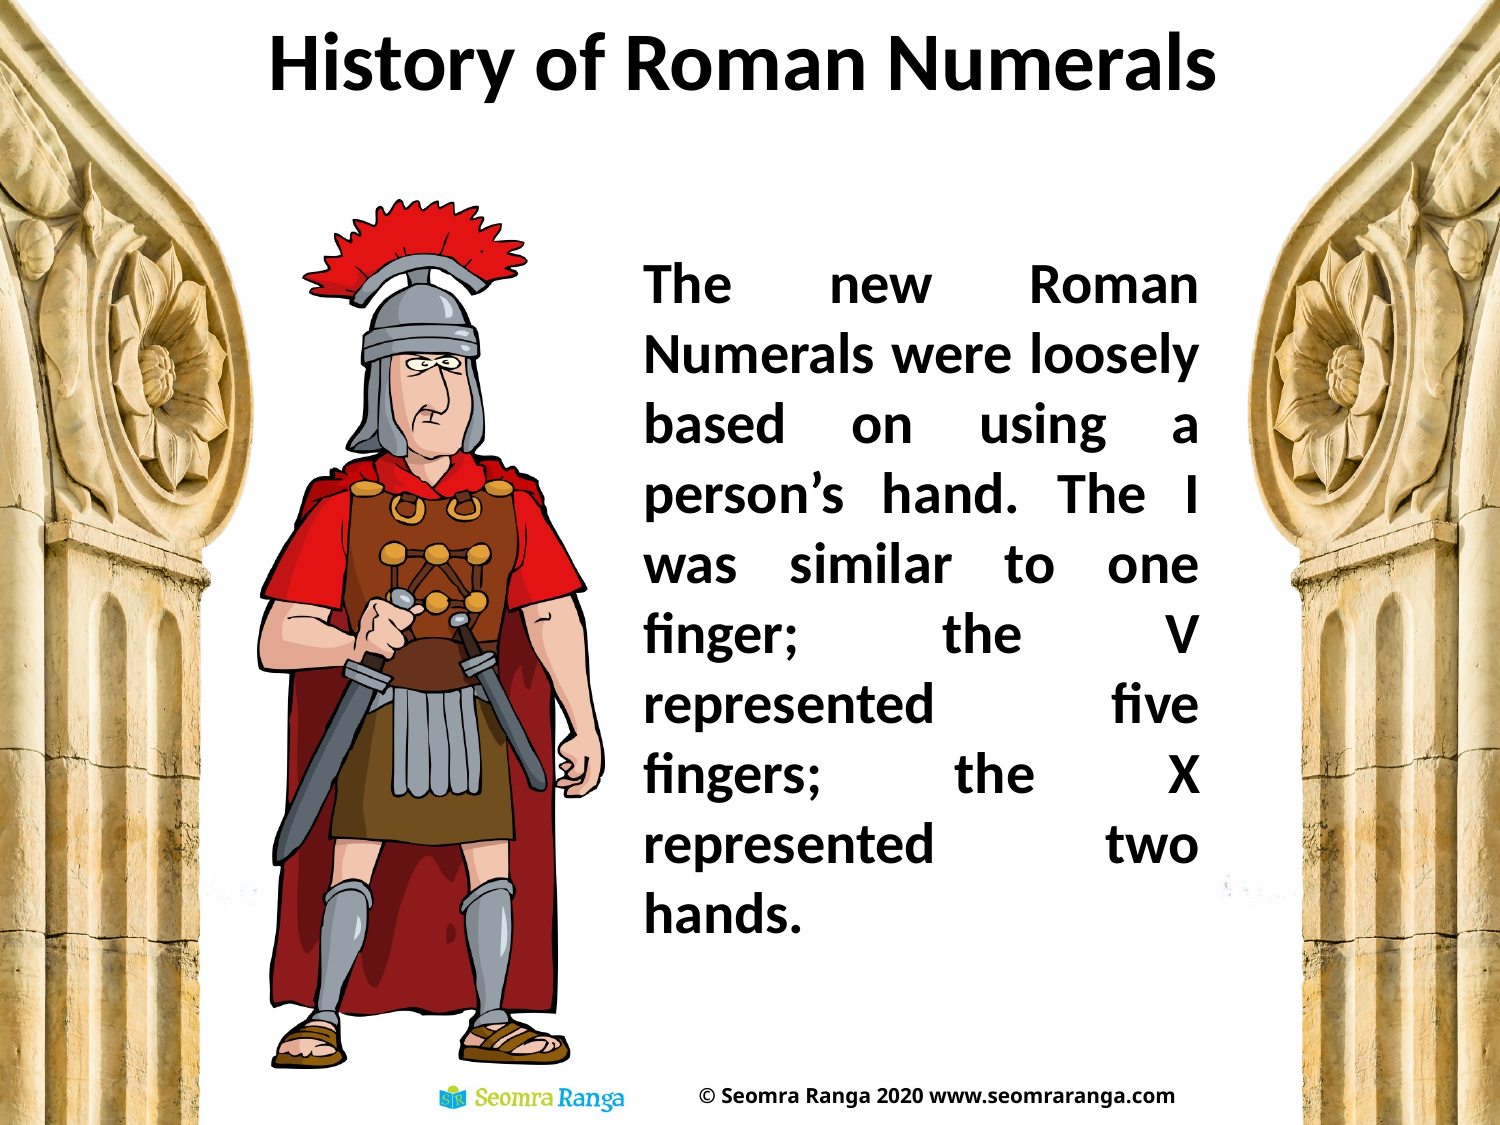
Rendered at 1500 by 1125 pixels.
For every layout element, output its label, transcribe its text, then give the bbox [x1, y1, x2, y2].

text_box History of Roman Numerals [171, 0, 1317, 115]
text_box The new Roman Numerals were loosely based on using a person’s hand. The I was similar to one finger; the V represented five fingers; the X represented two hands. [628, 237, 1215, 953]
text_box © Seomra Ranga 2020 www.seomraranga.com [659, 1074, 1215, 1115]
picture [0, 0, 1500, 1125]
